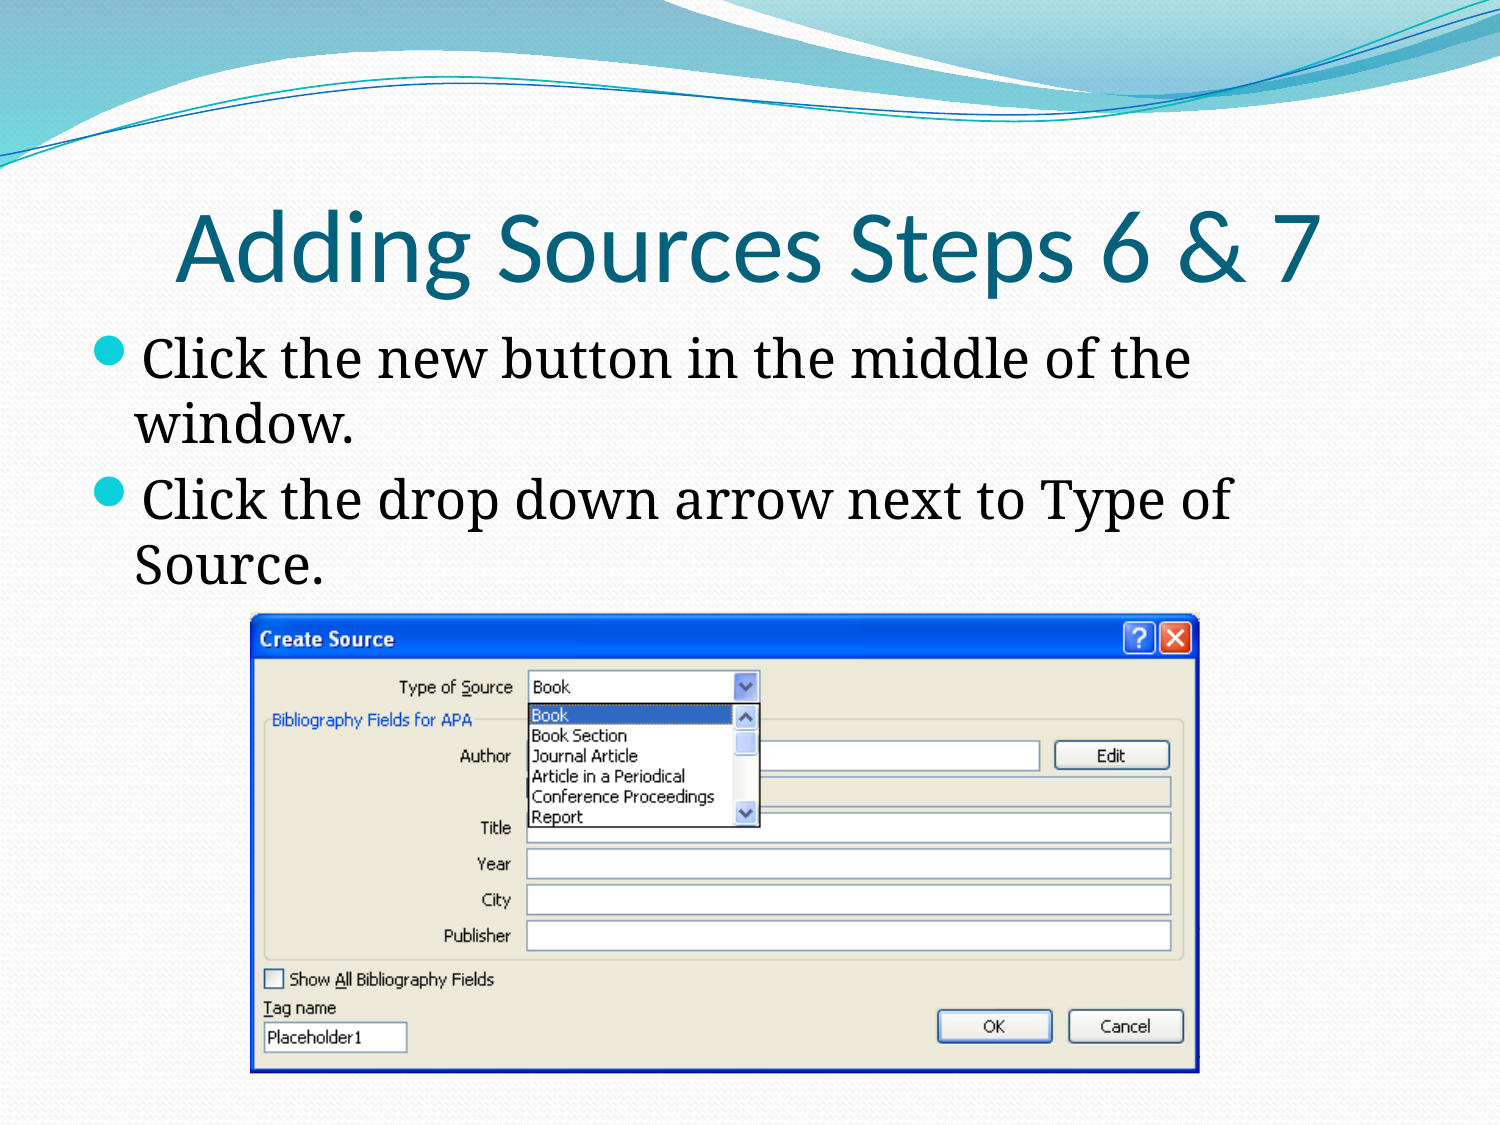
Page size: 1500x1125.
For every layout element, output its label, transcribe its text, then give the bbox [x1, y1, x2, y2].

title Adding Sources Steps 6 & 7 [75, 115, 1425, 303]
picture [249, 612, 1201, 1076]
list Click the new button in the middle of the window. Click the drop down arrow next to Type of Source. [75, 317, 1425, 1038]
